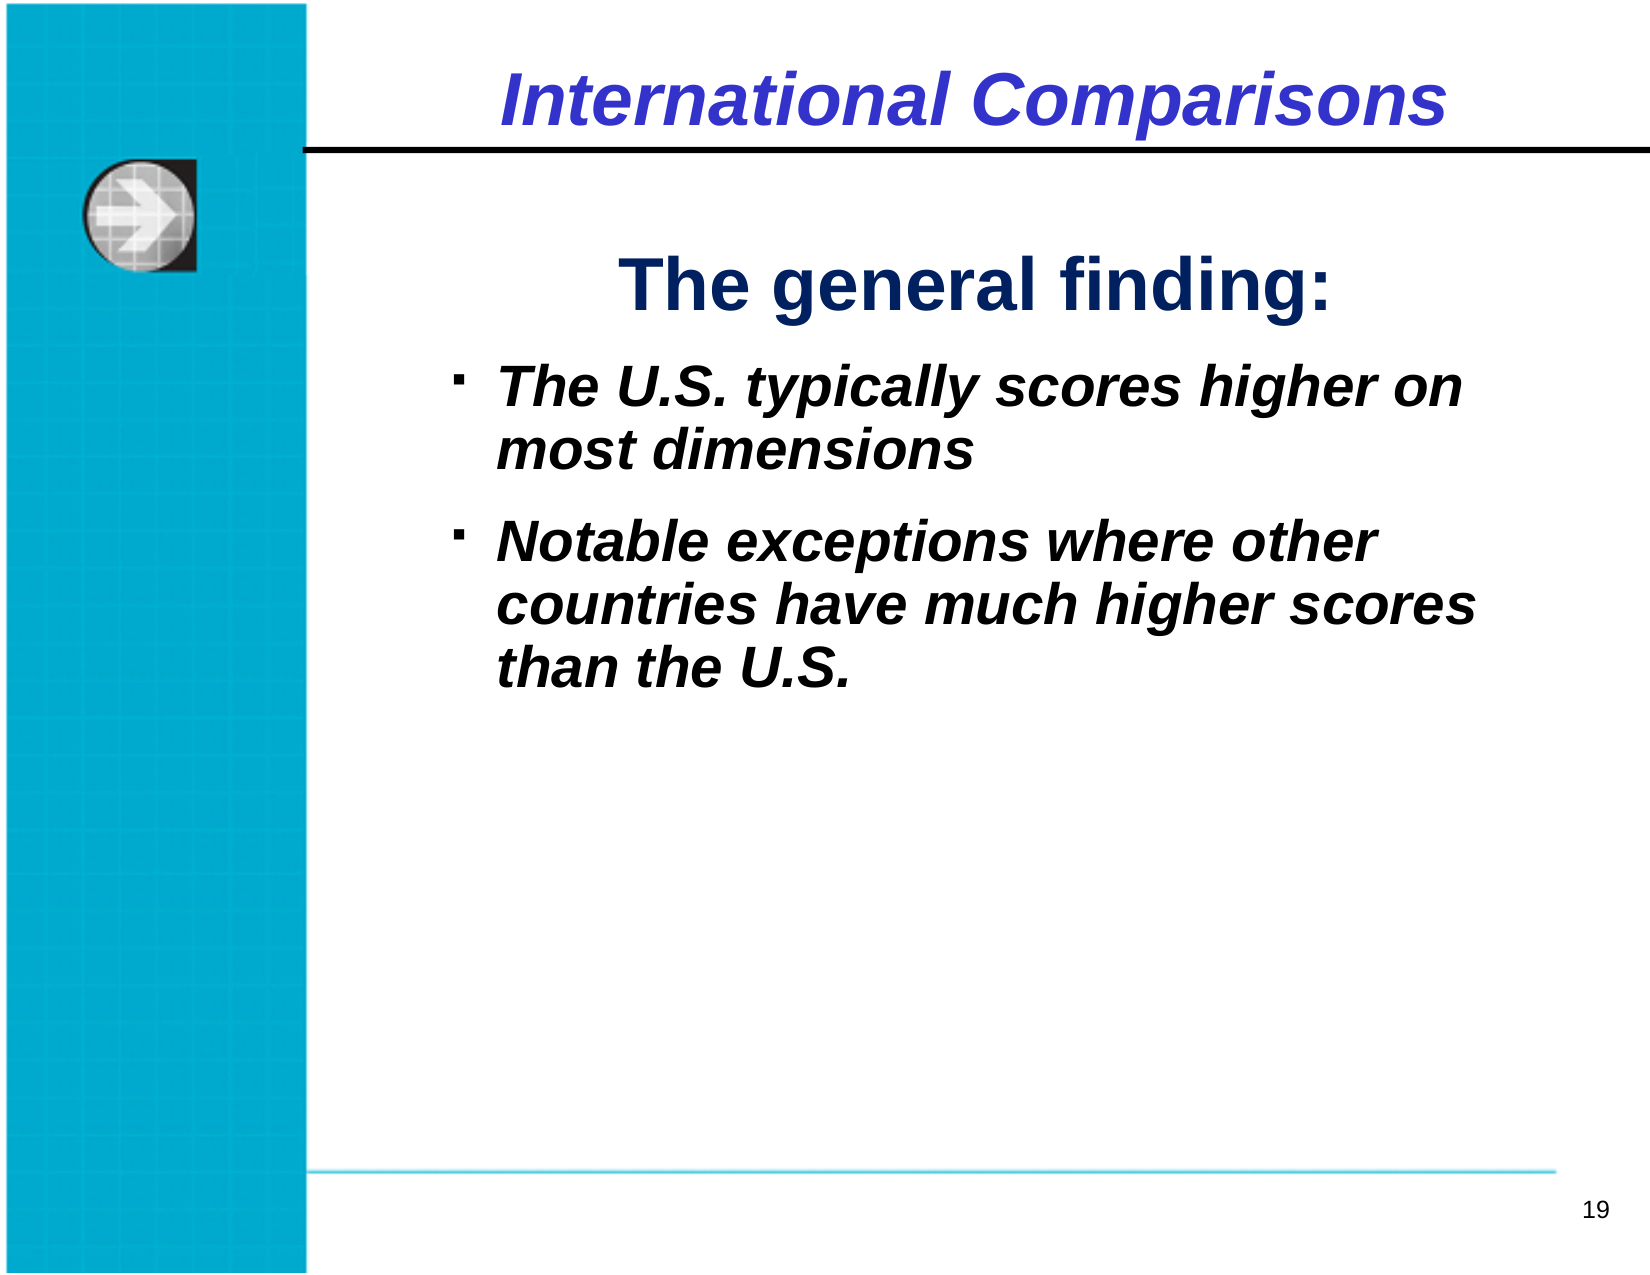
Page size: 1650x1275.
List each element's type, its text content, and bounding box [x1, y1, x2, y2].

picture [0, 2, 1623, 1273]
list The general finding: The U.S. typically scores higher on most dimensions Notable exceptions where other countries have much higher scores than the U.S. [329, 237, 1623, 1148]
title International Comparisons [300, 26, 1650, 142]
slide_number 19 [1537, 1186, 1626, 1275]
